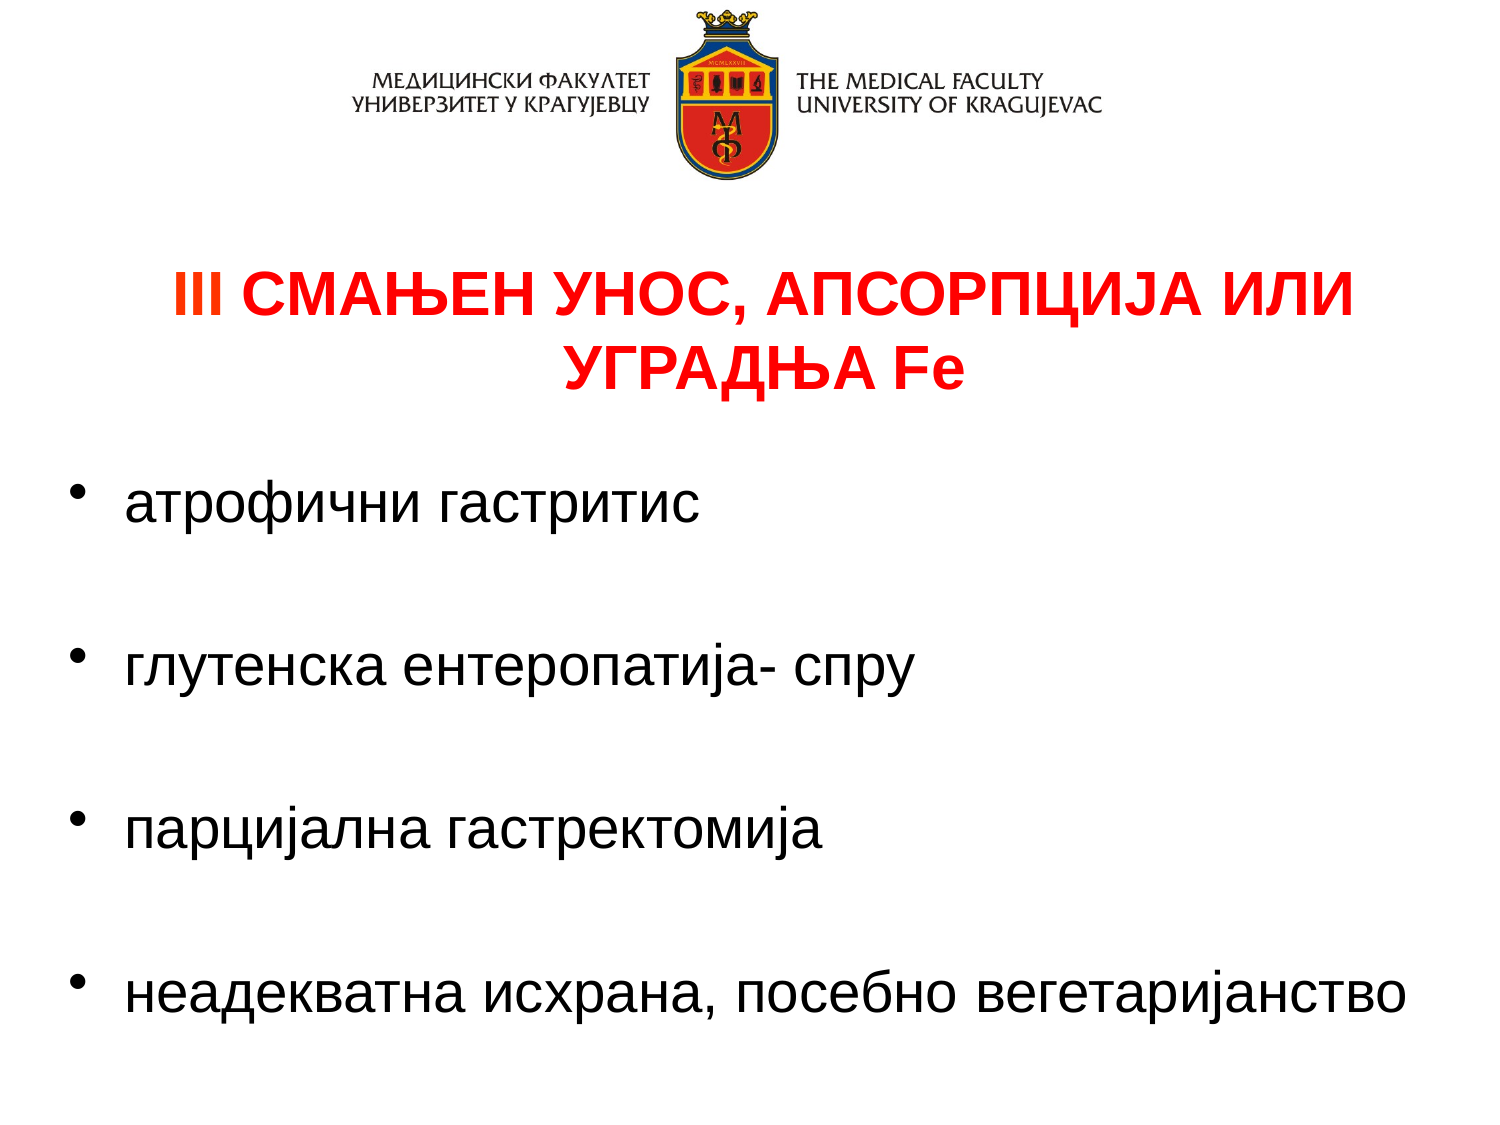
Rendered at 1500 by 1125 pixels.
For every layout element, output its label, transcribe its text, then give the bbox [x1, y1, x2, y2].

list атрофични гастритис глутенска ентеропатија- спру парцијална гастректомија неадекватна исхрана, посебно вегетаријанство [52, 455, 1460, 1057]
title III СМАЊЕН УНОС, АПСОРПЦИЈА ИЛИ УГРАДЊA Fe [52, 196, 1477, 460]
picture [328, 0, 1125, 191]
